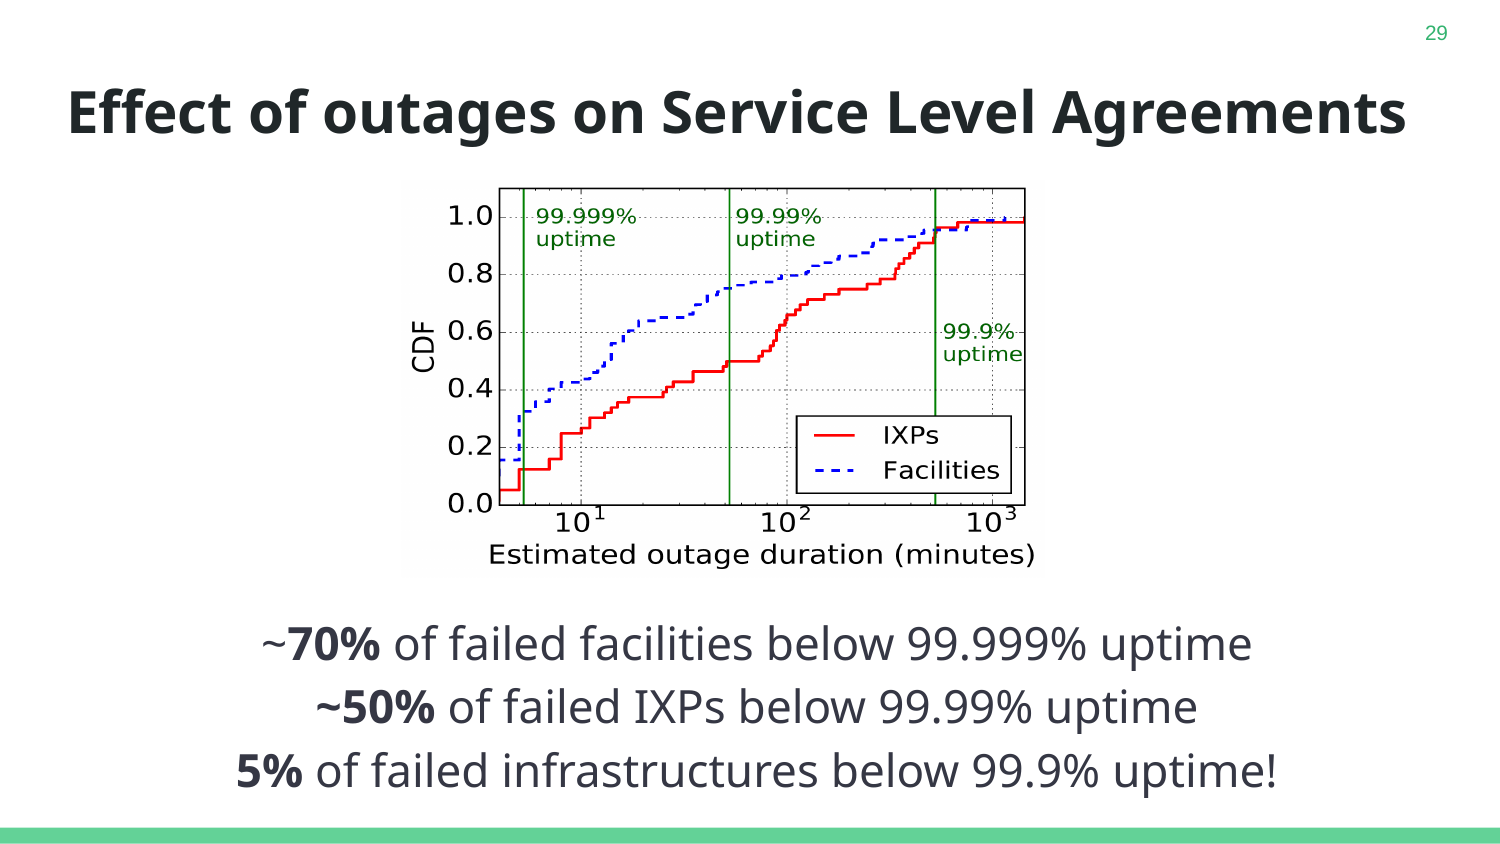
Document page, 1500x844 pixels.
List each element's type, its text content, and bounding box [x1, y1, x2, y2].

title Effect of outages on Service Level Agreements [51, 60, 1476, 155]
list ~70% of failed facilities below 99.999% uptime ~50% of failed IXPs below 99.99% uptime 5% of failed infrastructures below 99.9% uptime! [0, 591, 1500, 844]
slide_number 29 [1410, 0, 1500, 65]
picture [401, 180, 1046, 578]
